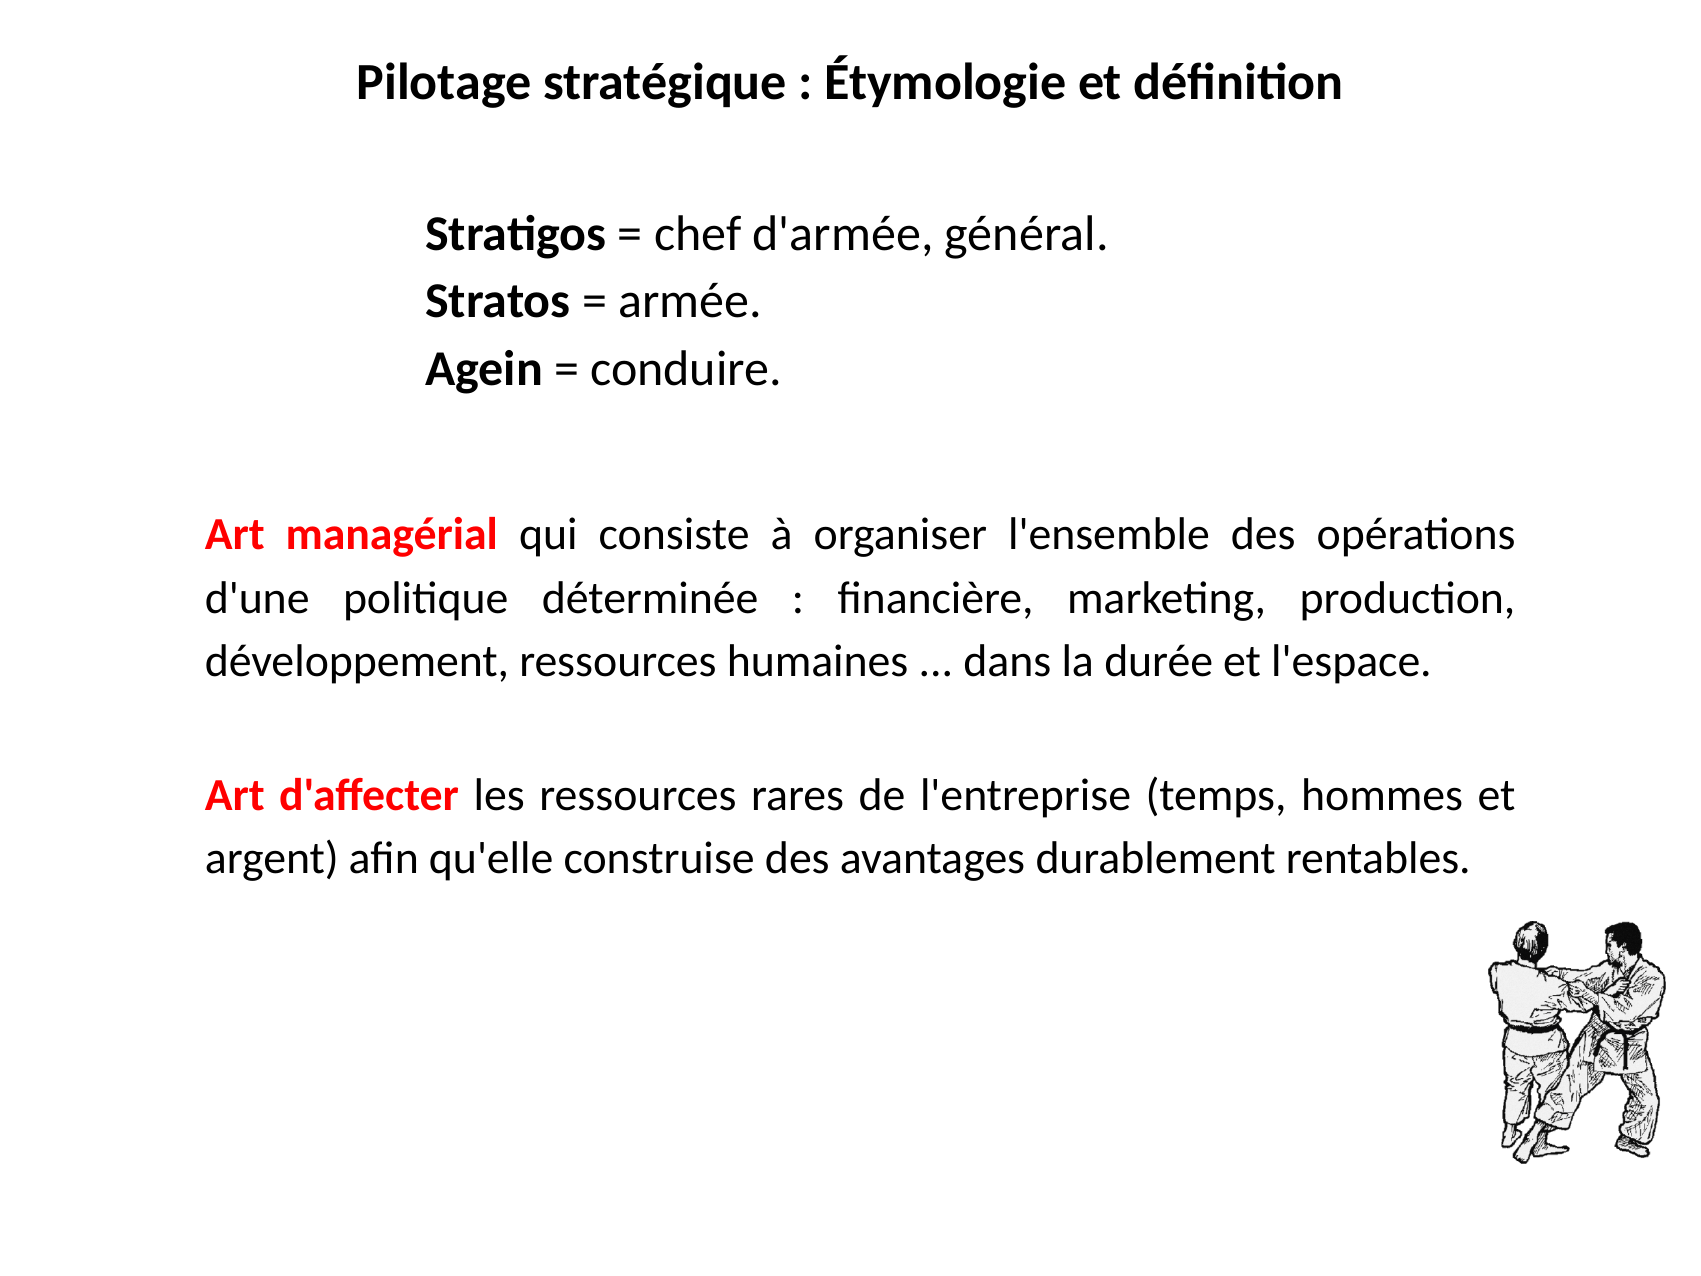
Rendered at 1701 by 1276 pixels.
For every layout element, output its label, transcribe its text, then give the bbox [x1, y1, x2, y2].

picture [1487, 920, 1666, 1165]
text_box Pilotage stratégique : Étymologie et définition [0, 47, 1701, 140]
text_box Stratigos = chef d'armée, général. Stratos = armée. Agein = conduire. [425, 200, 1190, 407]
text_box Art managérial qui consiste à organiser l'ensemble des opérations d'une politique déterminée : financière, marketing, production, développement, ressources humaines ... dans la durée et l'espace. Art d'affecter les ressources rares de l'entreprise (temps, hommes et argent) afin qu'elle construise des avantages durablement rentables. [153, 496, 1517, 934]
